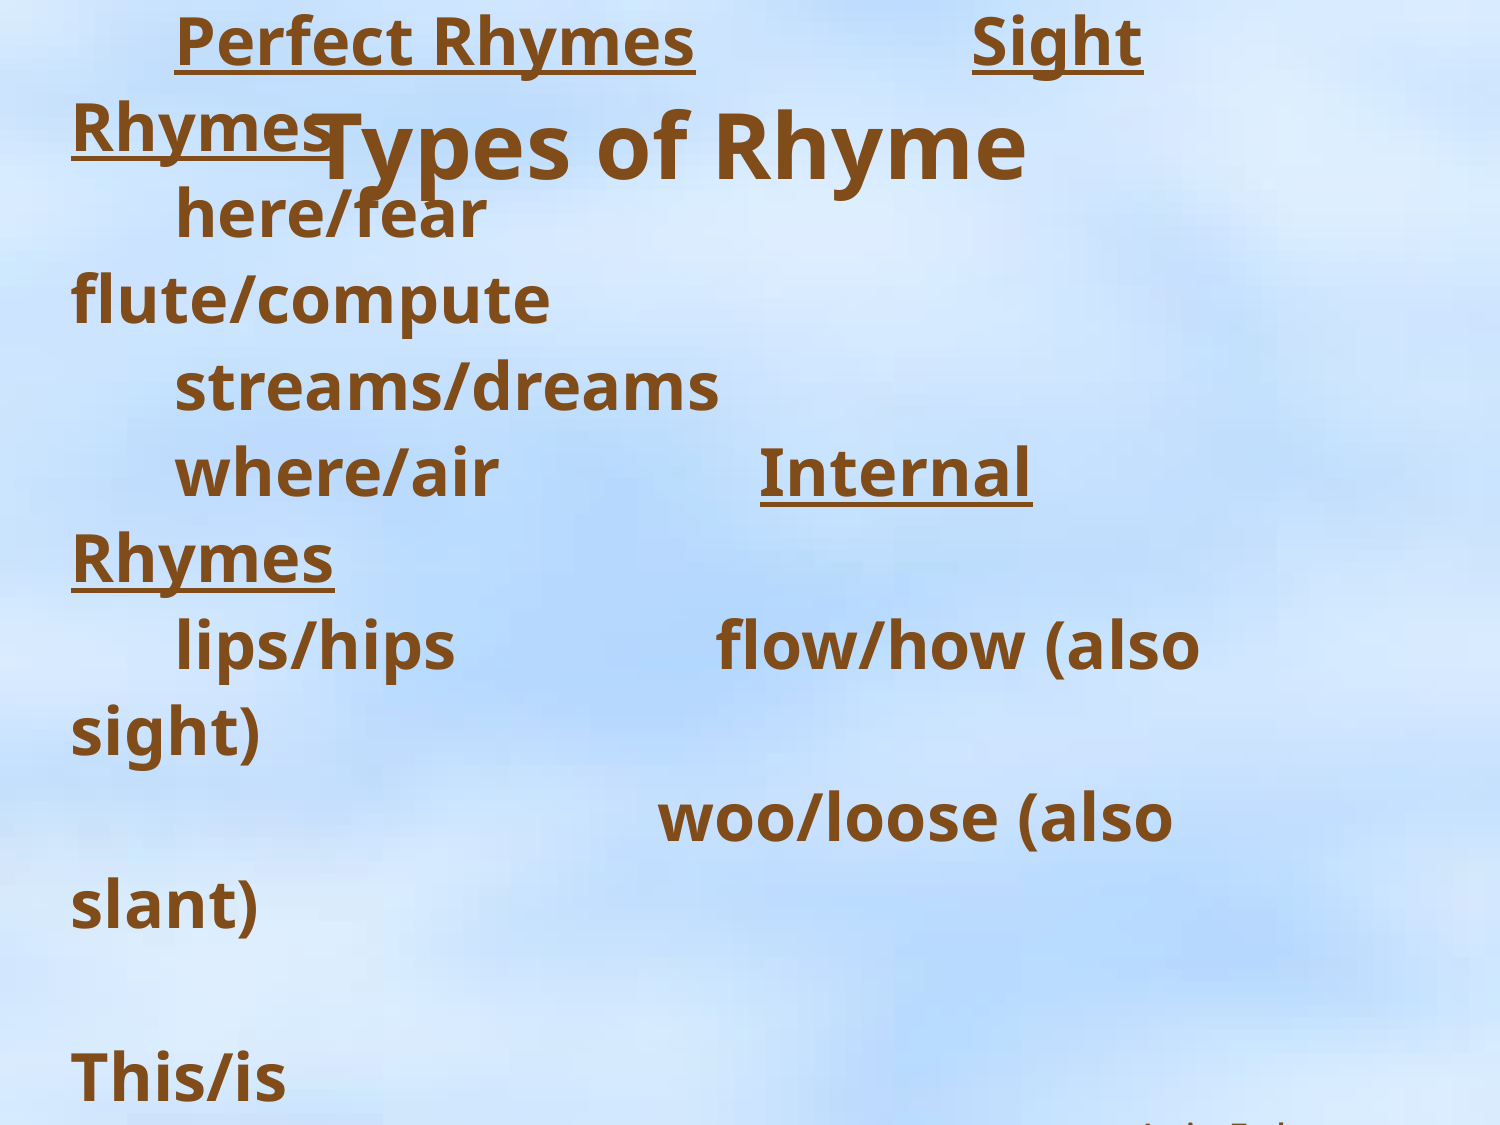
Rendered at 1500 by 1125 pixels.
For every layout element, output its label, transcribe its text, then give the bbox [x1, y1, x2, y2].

subtitle Perfect Rhymes Sight Rhymes here/fear flute/compute streams/dreams where/air Internal Rhymes lips/hips flow/how (also sight) woo/loose (also slant) This/is Janice Teel [70, 174, 1286, 967]
title Types of Rhyme [53, 44, 1287, 233]
picture [0, 0, 1500, 1125]
